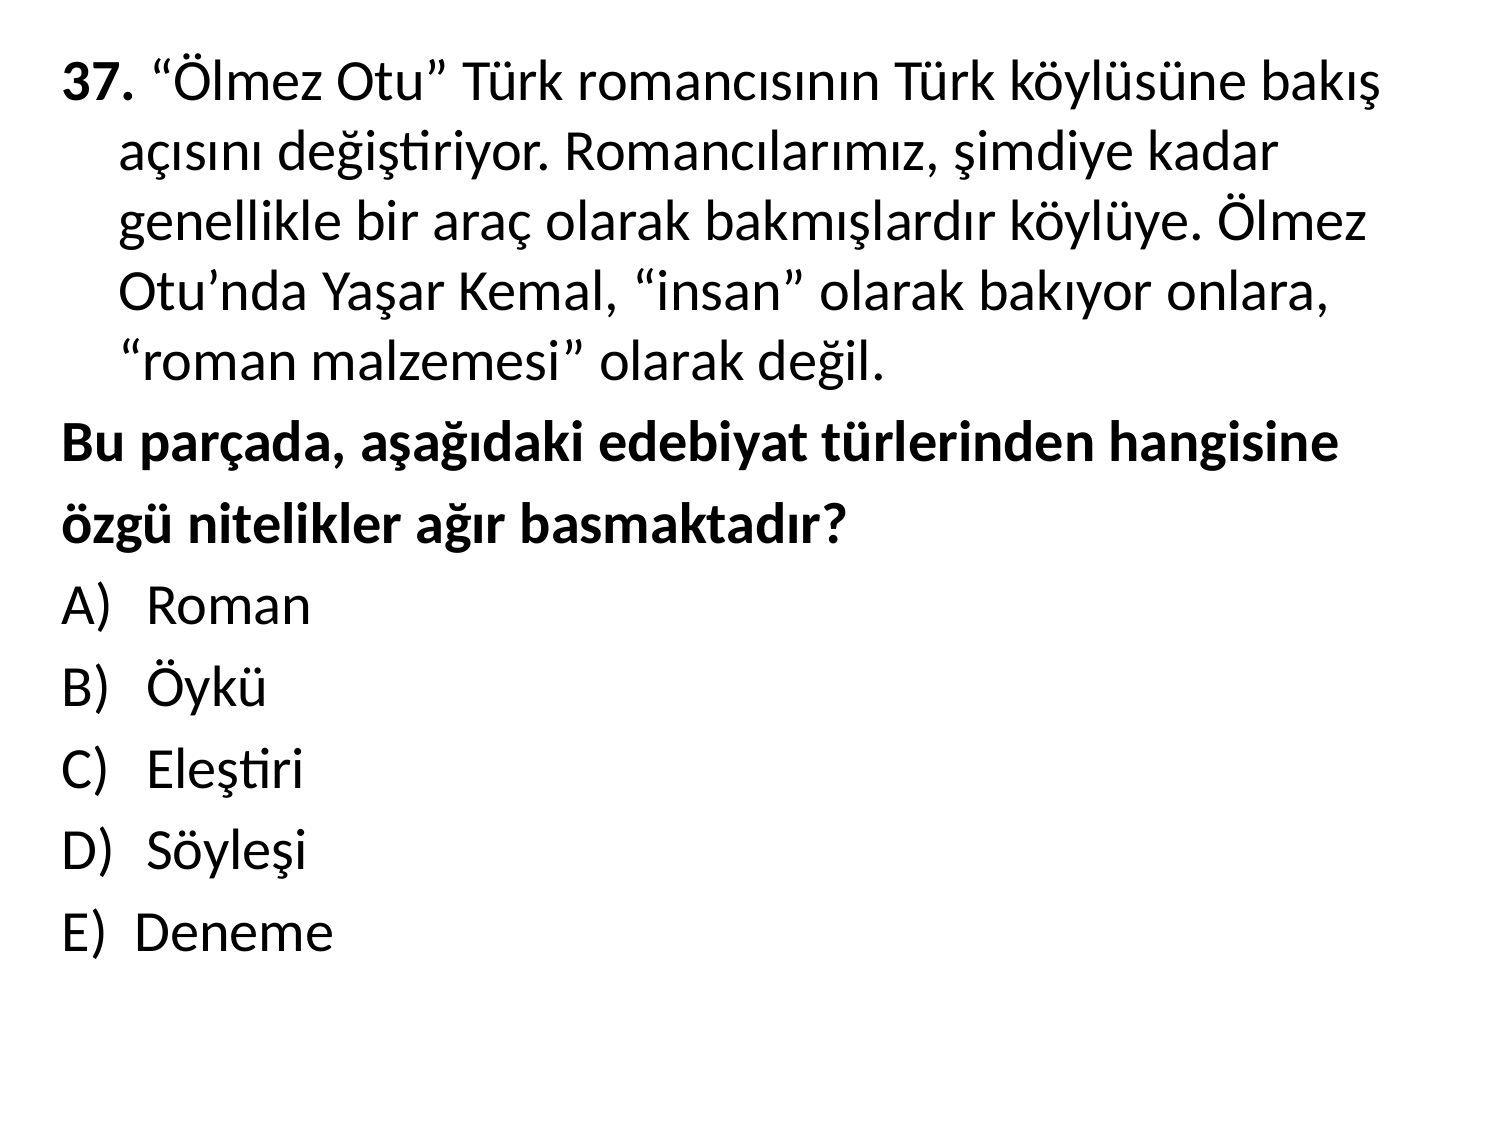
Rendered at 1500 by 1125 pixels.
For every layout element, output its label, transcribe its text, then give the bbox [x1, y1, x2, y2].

list 37. “Ölmez Otu” Türk romancısının Türk köylüsüne bakış açısını değiştiriyor. Romancılarımız, şimdiye kadar genellikle bir araç olarak bakmışlardır köylüye. Ölmez Otu’nda Yaşar Kemal, “insan” olarak bakıyor onlara, “roman malzemesi” olarak değil. Bu parçada, aşağıdaki edebiyat türlerinden hangisine özgü nitelikler ağır basmaktadır? Roman Öykü Eleştiri Söyleşi E) Deneme [46, 35, 1477, 1055]
